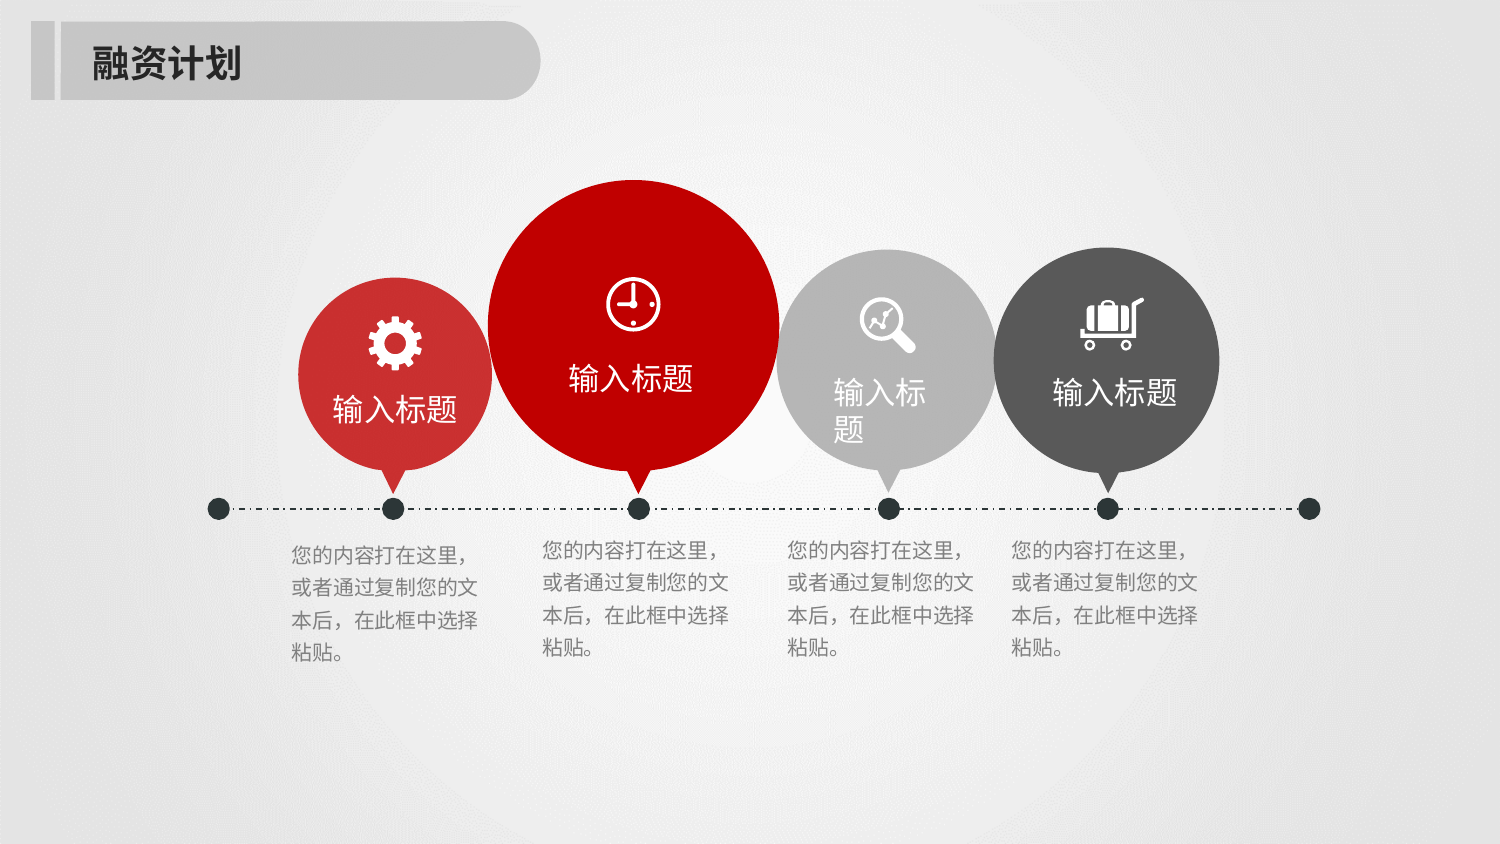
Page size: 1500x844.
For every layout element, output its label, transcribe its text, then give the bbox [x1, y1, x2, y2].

text_box [878, 501, 900, 507]
text_box [1298, 497, 1321, 520]
text_box [385, 516, 402, 520]
text_box 您的内容打在这里，或者通过复制您的文本后，在此框中选择粘贴。 [531, 524, 759, 666]
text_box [487, 179, 780, 495]
text_box [880, 516, 898, 520]
text_box 您的内容打在这里，或者通过复制您的文本后，在此框中选择粘贴。 [280, 529, 509, 671]
text_box [1099, 516, 1116, 520]
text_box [993, 247, 1220, 494]
text_box [207, 497, 230, 520]
text_box [58, 19, 534, 103]
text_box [785, 249, 989, 493]
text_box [297, 277, 482, 495]
text_box 融资计划 [81, 34, 549, 91]
text_box 您的内容打在这里，或者通过复制您的文本后，在此框中选择粘贴。 [776, 524, 1000, 666]
picture [0, 0, 1500, 844]
text_box 您的内容打在这里，或者通过复制您的文本后，在此框中选择粘贴。 [1000, 524, 1229, 666]
text_box [29, 19, 57, 102]
text_box [1097, 502, 1119, 507]
text_box [630, 516, 647, 520]
text_box [382, 503, 404, 507]
